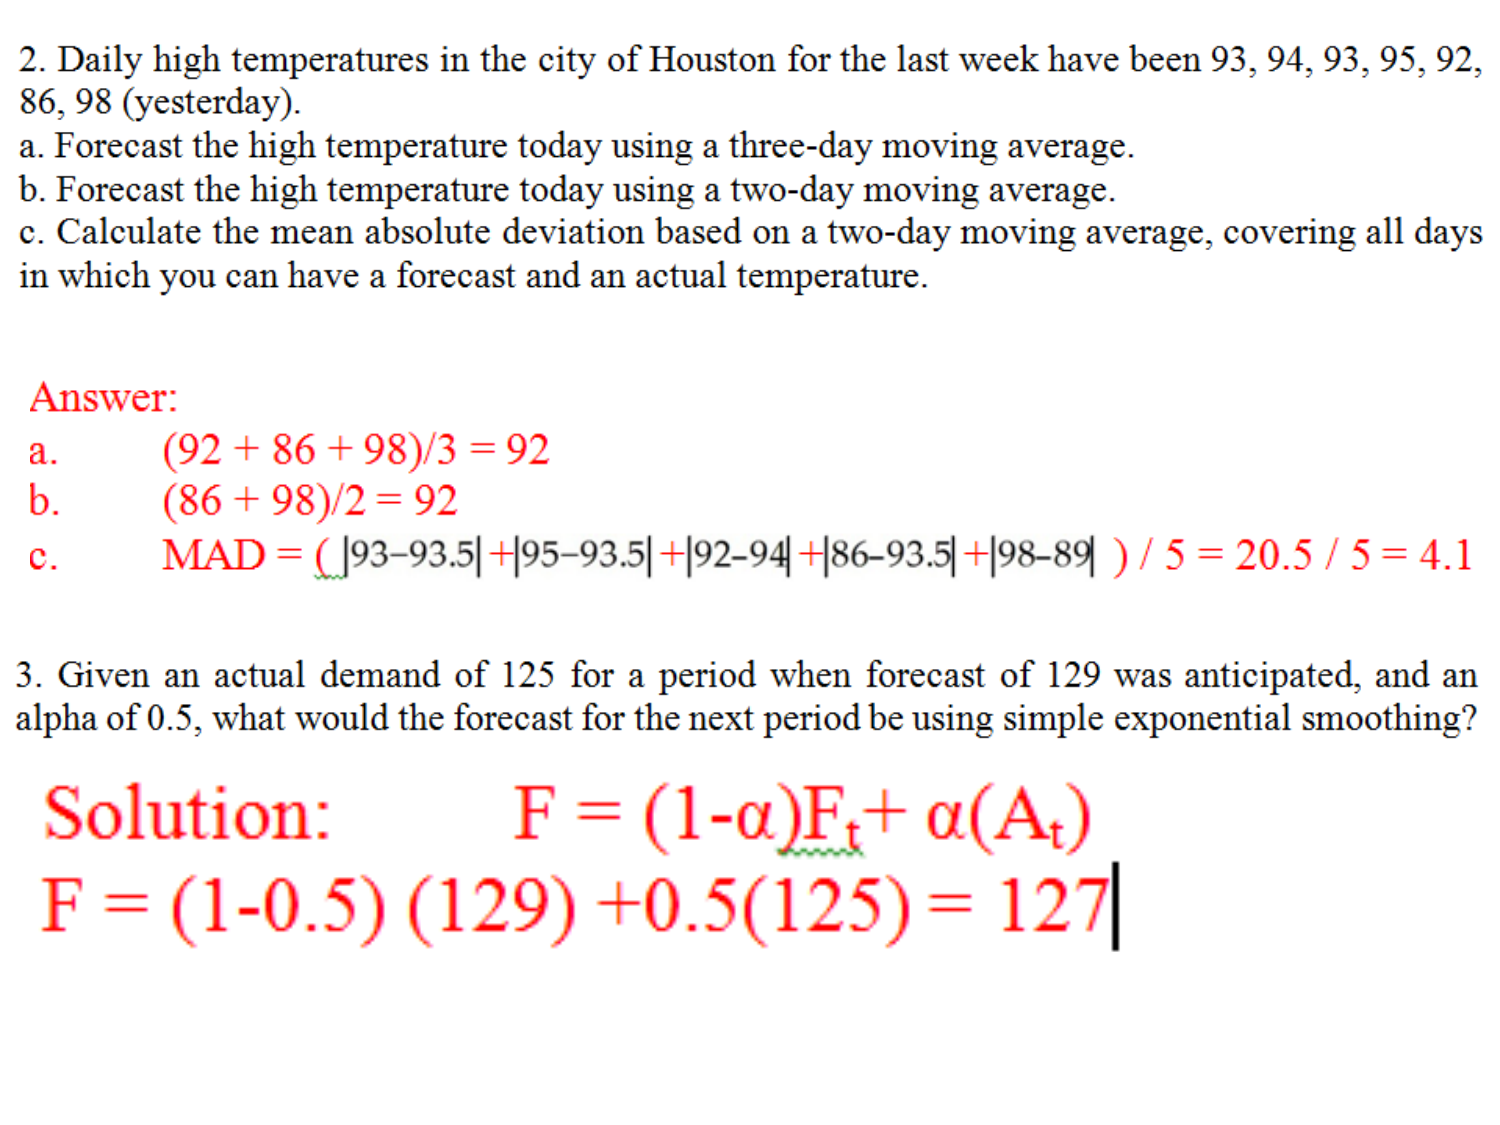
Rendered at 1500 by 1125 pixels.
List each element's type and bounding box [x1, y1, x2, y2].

picture [16, 37, 1494, 298]
picture [29, 374, 1480, 601]
picture [37, 774, 1143, 976]
picture [13, 657, 1487, 743]
